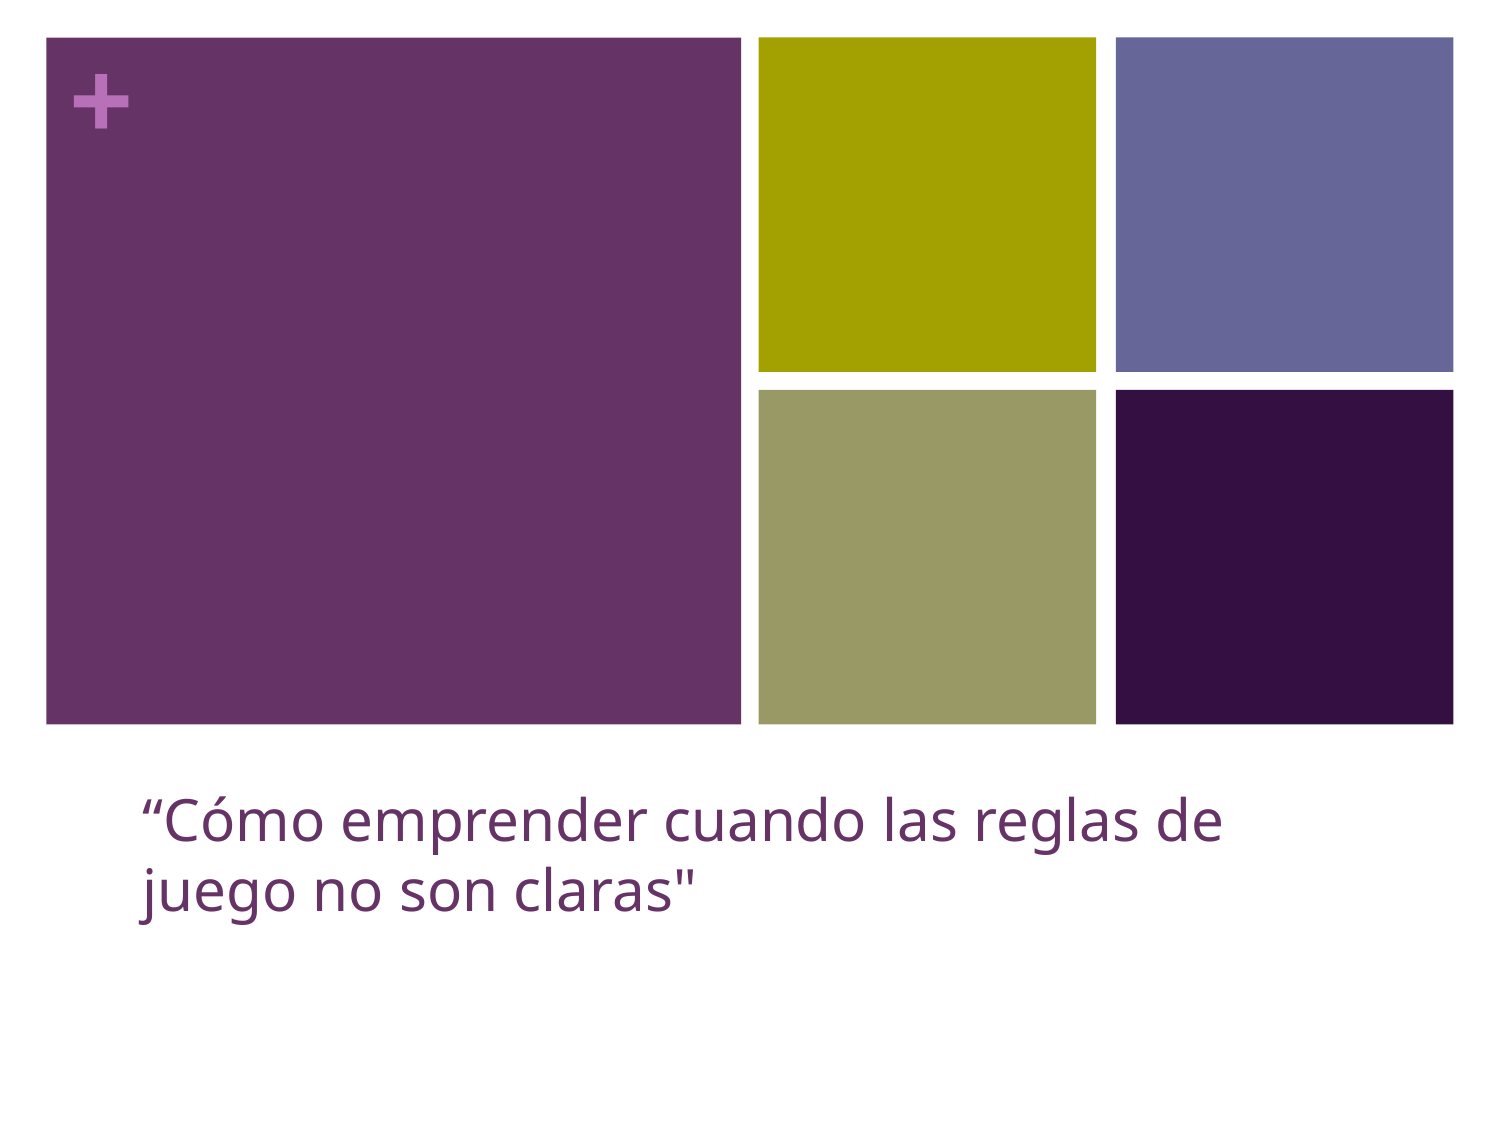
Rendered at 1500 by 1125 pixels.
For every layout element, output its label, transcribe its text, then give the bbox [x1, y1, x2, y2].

title “Cómo emprender cuando las reglas de juego no son claras" [127, 775, 1403, 1017]
